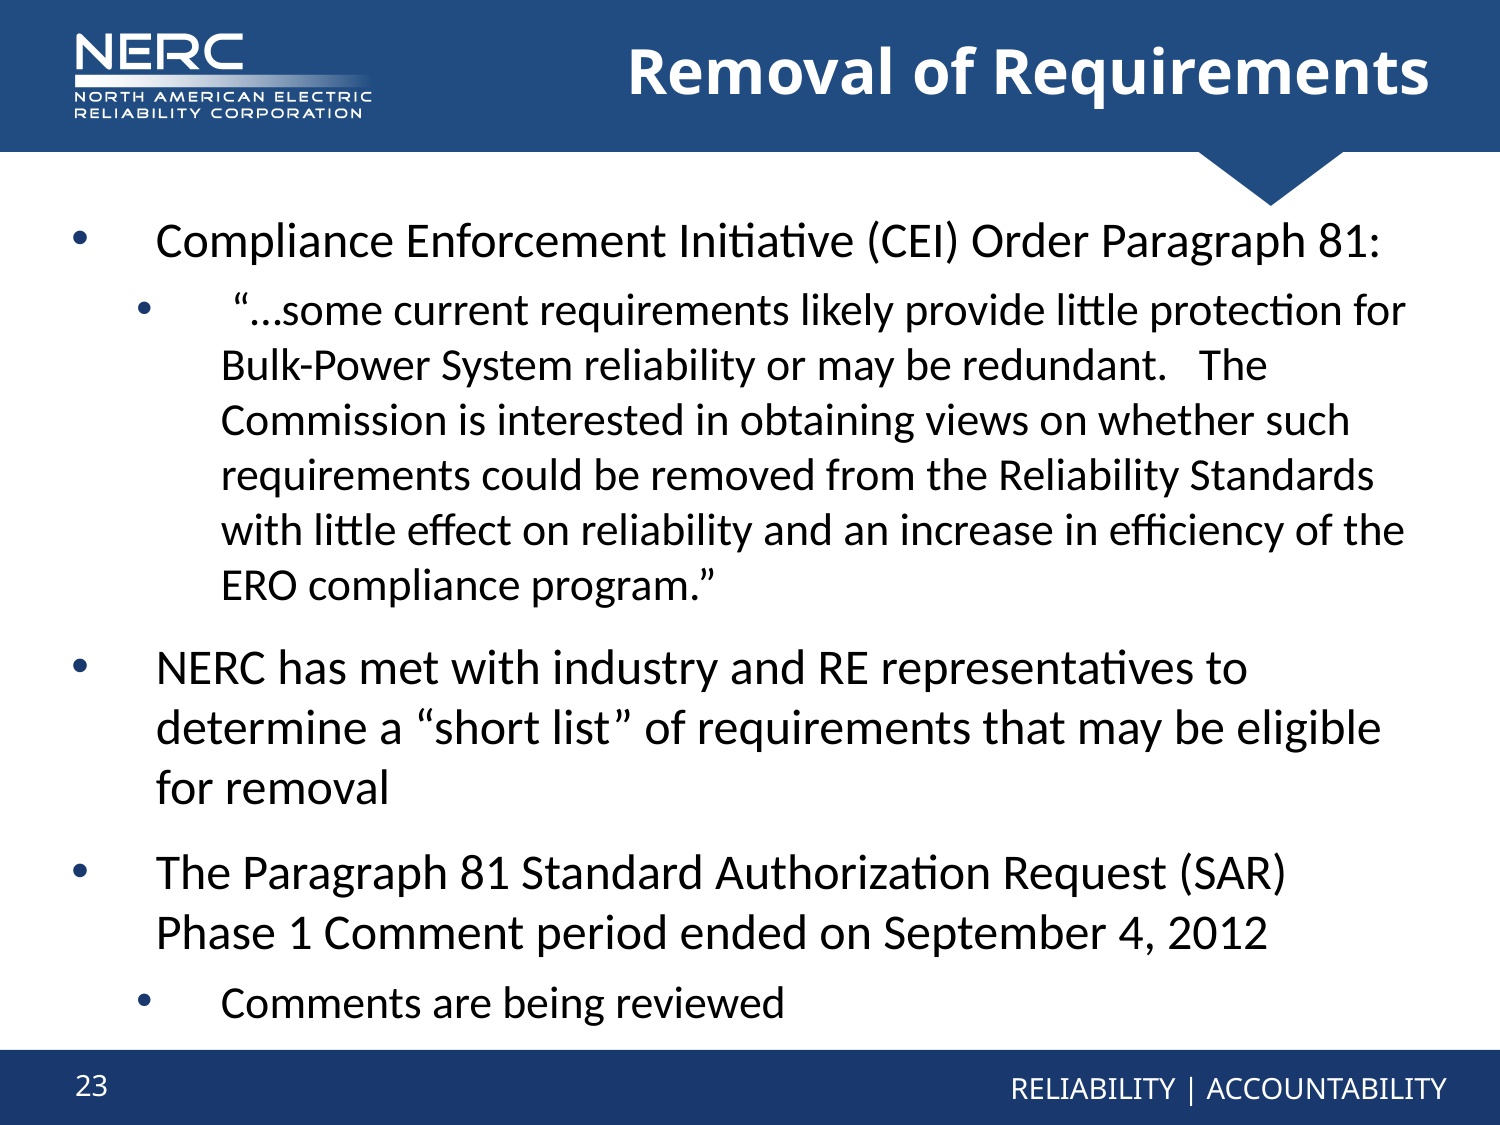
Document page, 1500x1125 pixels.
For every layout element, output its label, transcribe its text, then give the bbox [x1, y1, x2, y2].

list Compliance Enforcement Initiative (CEI) Order Paragraph 81: “…some current requirements likely provide little protection for Bulk-Power System reliability or may be redundant. The Commission is interested in obtaining views on whether such requirements could be removed from the Reliability Standards with little effect on reliability and an increase in efficiency of the ERO compliance program.” NERC has met with industry and RE representatives to determine a “short list” of requirements that may be eligible for removal The Paragraph 81 Standard Authorization Request (SAR) Phase 1 Comment period ended on September 4, 2012 Comments are being reviewed [56, 200, 1425, 1088]
title Removal of Requirements [474, 24, 1463, 133]
picture [0, 0, 1500, 206]
